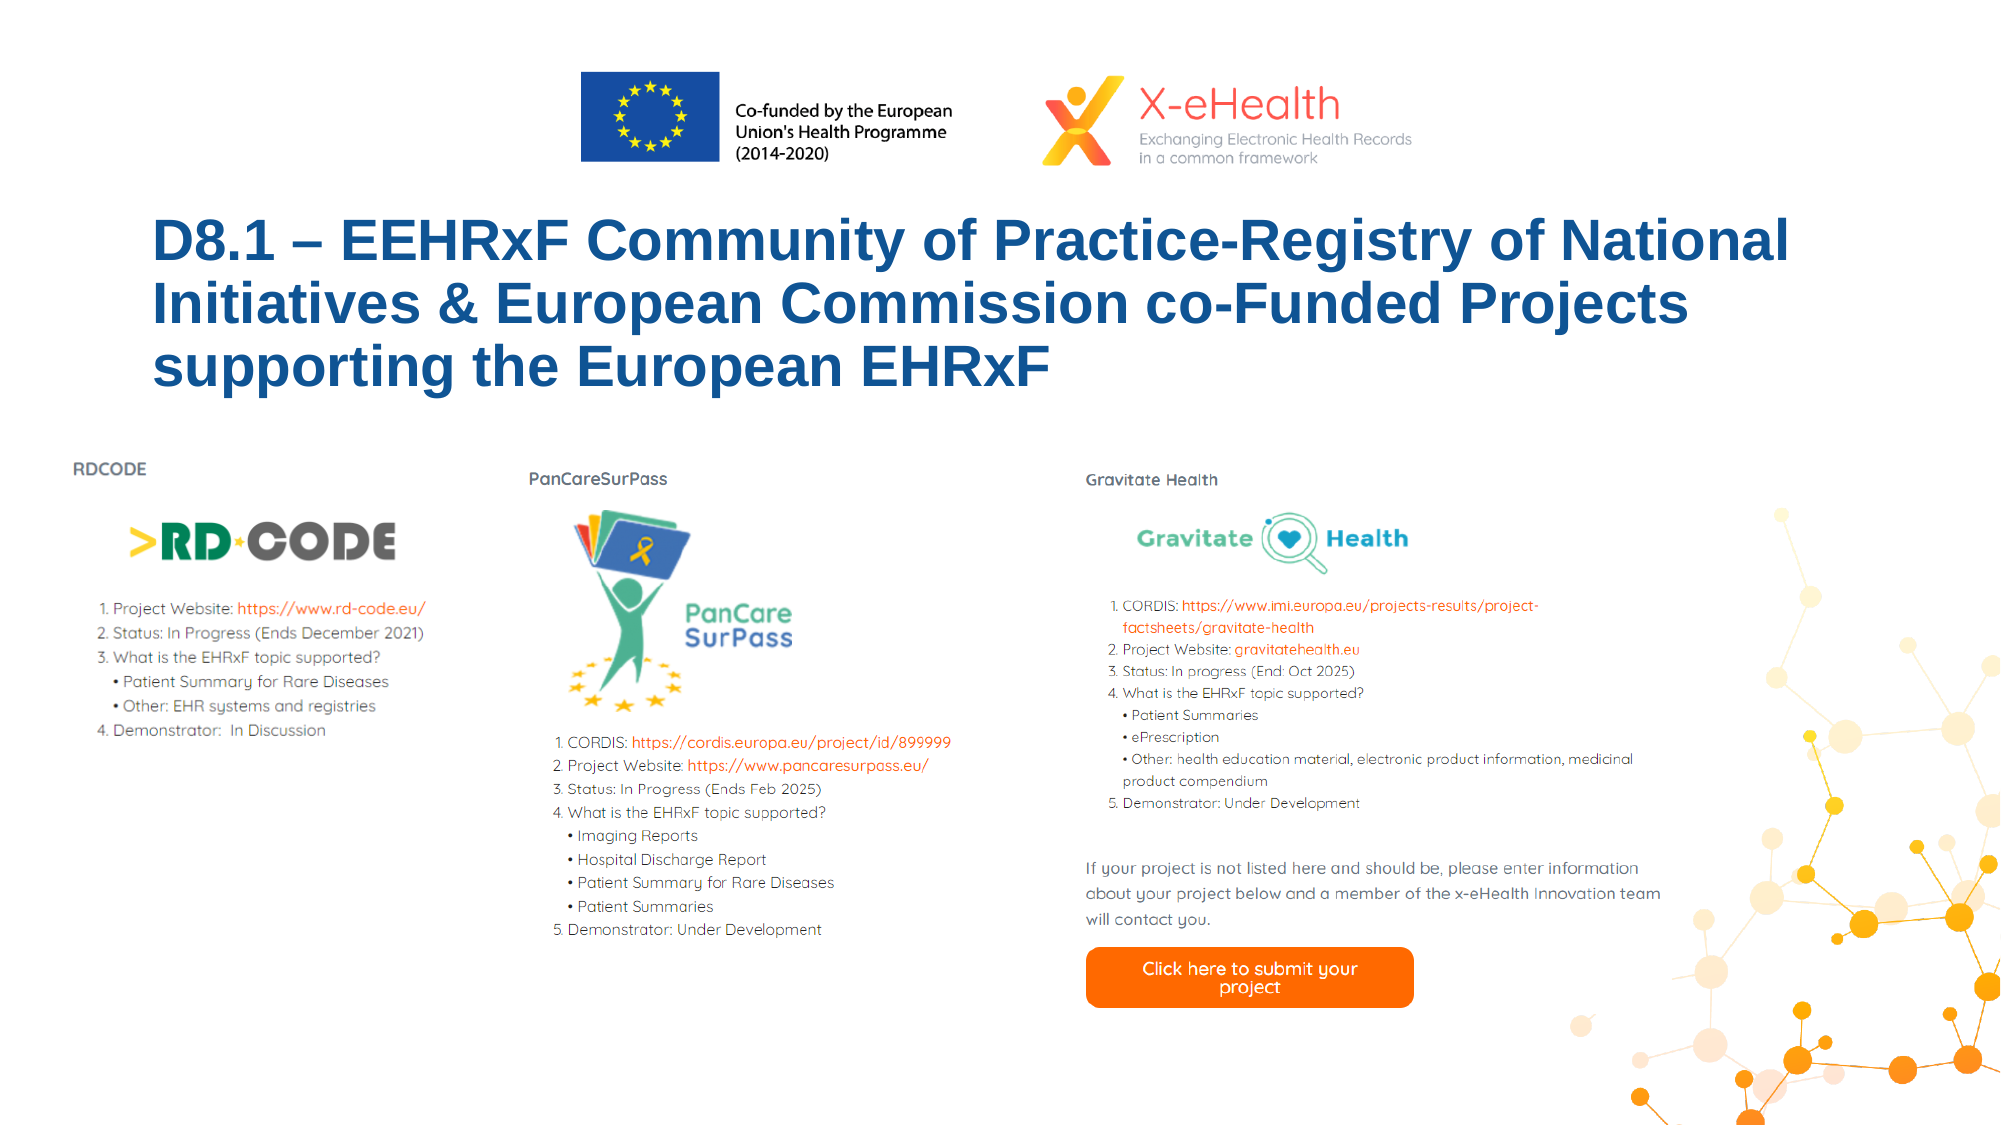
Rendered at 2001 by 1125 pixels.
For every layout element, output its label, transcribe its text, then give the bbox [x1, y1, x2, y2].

title D8.1 – EEHRxF Community of Practice-Registry of National Initiatives & European Commission co-Funded Projects supporting the European EHRxF [137, 196, 1863, 414]
picture [1074, 464, 2001, 1125]
picture [521, 464, 963, 953]
picture [64, 450, 437, 752]
picture [550, 40, 1450, 181]
